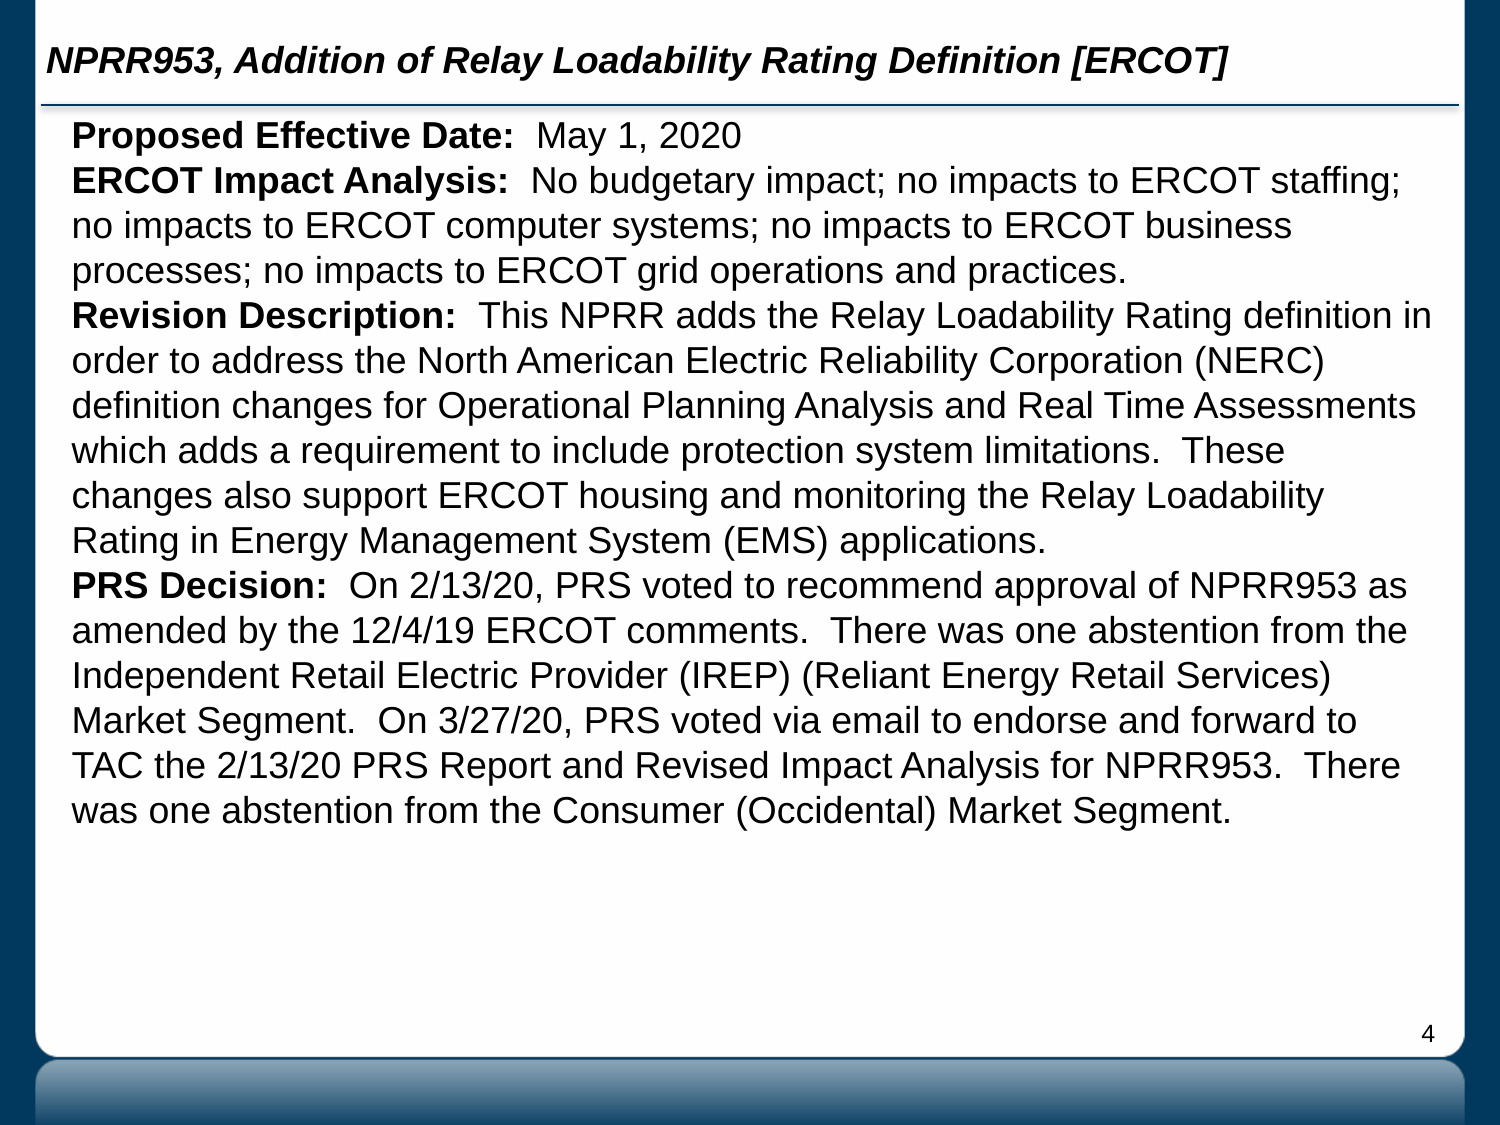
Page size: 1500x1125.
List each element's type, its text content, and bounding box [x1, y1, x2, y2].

title NPRR953, Addition of Relay Loadability Rating Definition [ERCOT] [31, 20, 1464, 97]
text_box Proposed Effective Date: May 1, 2020 ERCOT Impact Analysis: No budgetary impact; no impacts to ERCOT staffing; no impacts to ERCOT computer systems; no impacts to ERCOT business processes; no impacts to ERCOT grid operations and practices. Revision Description: This NPRR adds the Relay Loadability Rating definition in order to address the North American Electric Reliability Corporation (NERC) definition changes for Operational Planning Analysis and Real Time Assessments which adds a requirement to include protection system limitations. These changes also support ERCOT housing and monitoring the Relay Loadability Rating in Energy Management System (EMS) applications. PRS Decision: On 2/13/20, PRS voted to recommend approval of NPRR953 as amended by the 12/4/19 ERCOT comments. There was one abstention from the Independent Retail Electric Provider (IREP) (Reliant Energy Retail Services) Market Segment. On 3/27/20, PRS voted via email to endorse and forward to TAC the 2/13/20 PRS Report and Revised Impact Analysis for NPRR953. There was one abstention from the Consumer (Occidental) Market Segment. [56, 103, 1448, 839]
picture [35, 0, 1465, 1125]
